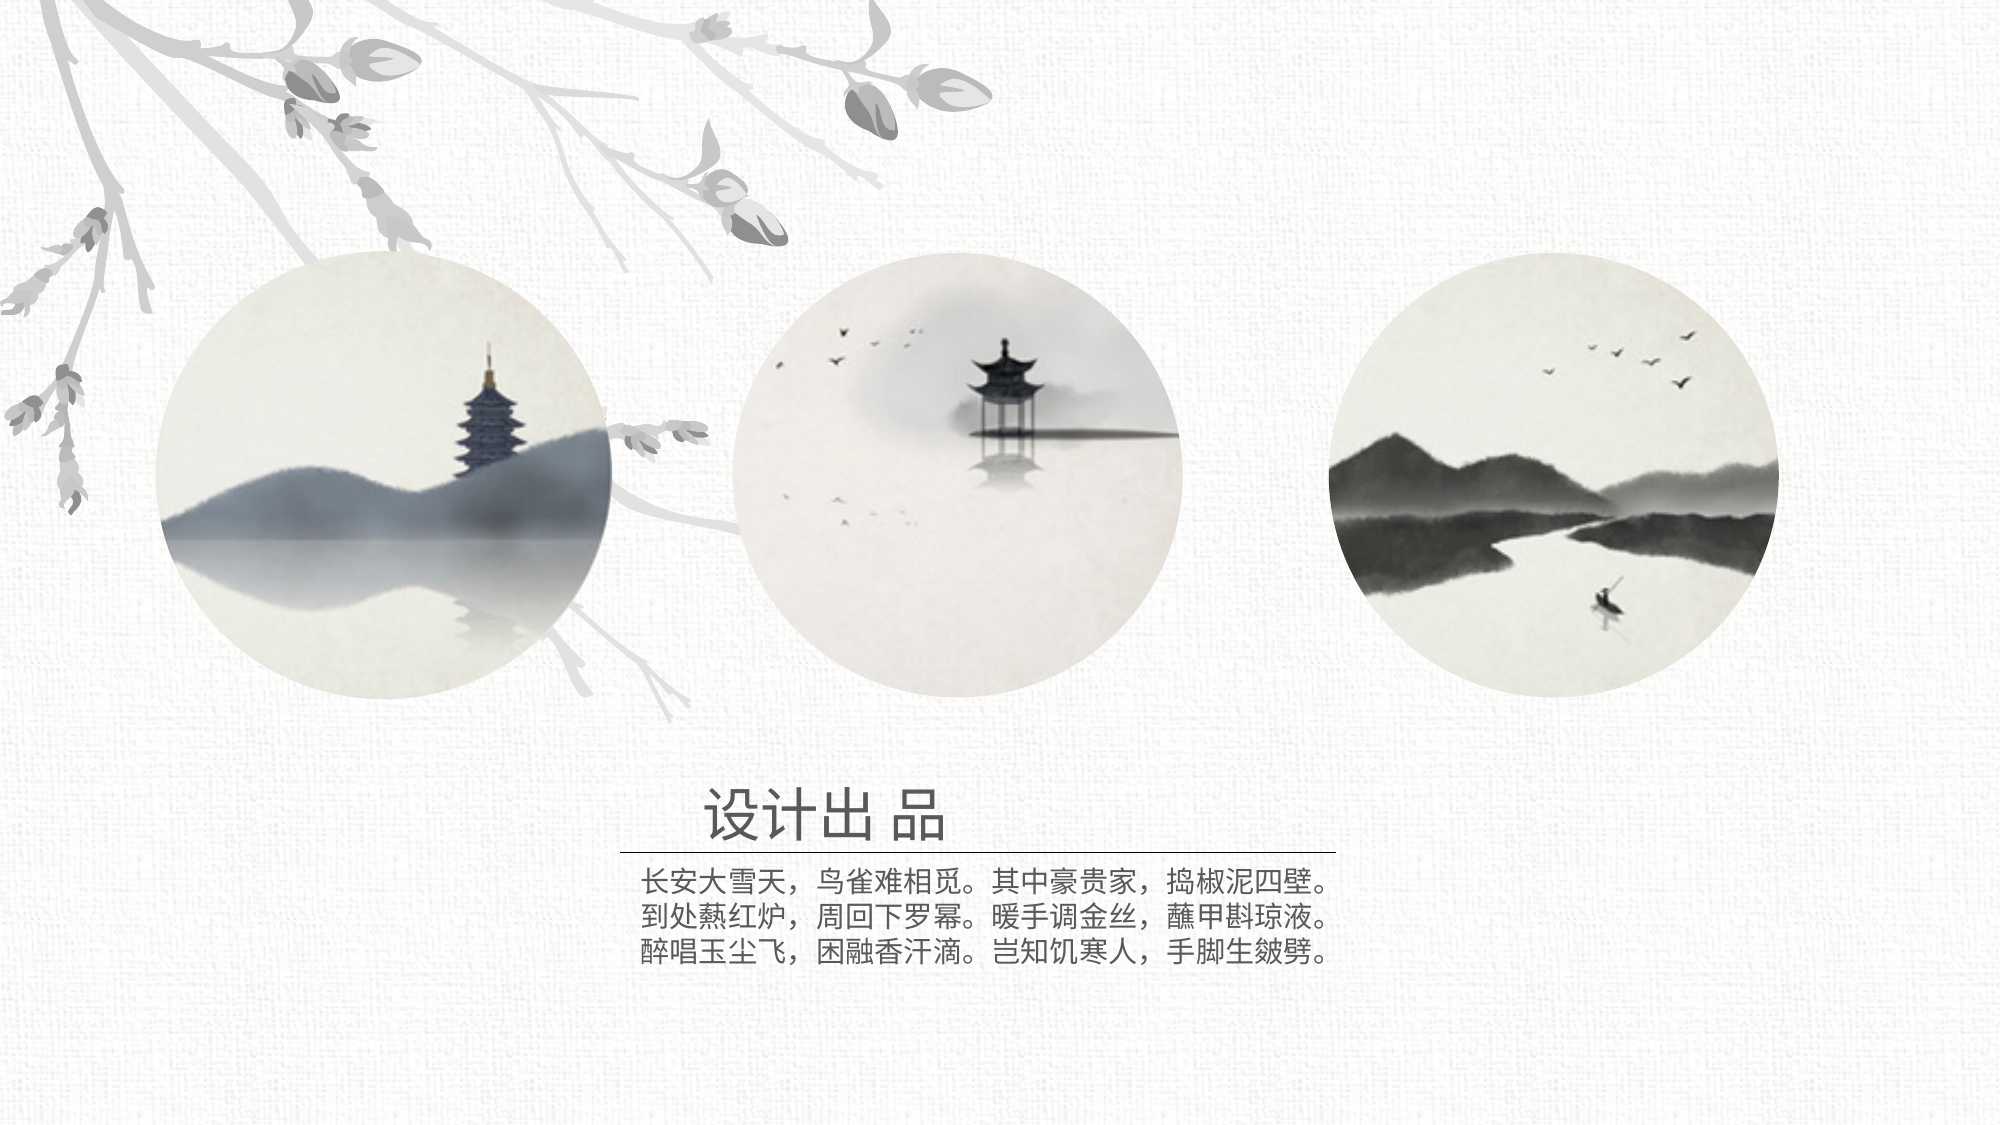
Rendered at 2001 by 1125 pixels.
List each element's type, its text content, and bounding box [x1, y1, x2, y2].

picture [134, 0, 1183, 859]
text_box 设计出 品 [859, 770, 1250, 852]
picture [1328, 253, 1779, 698]
text_box 长安大雪天，鸟雀难相觅。其中豪贵家，捣椒泥四壁。 到处爇红炉，周回下罗幂。暖手调金丝，蘸甲斟琼液。 醉唱玉尘飞，困融香汗滴。岂知饥寒人，手脚生皴劈。 [625, 856, 1391, 976]
